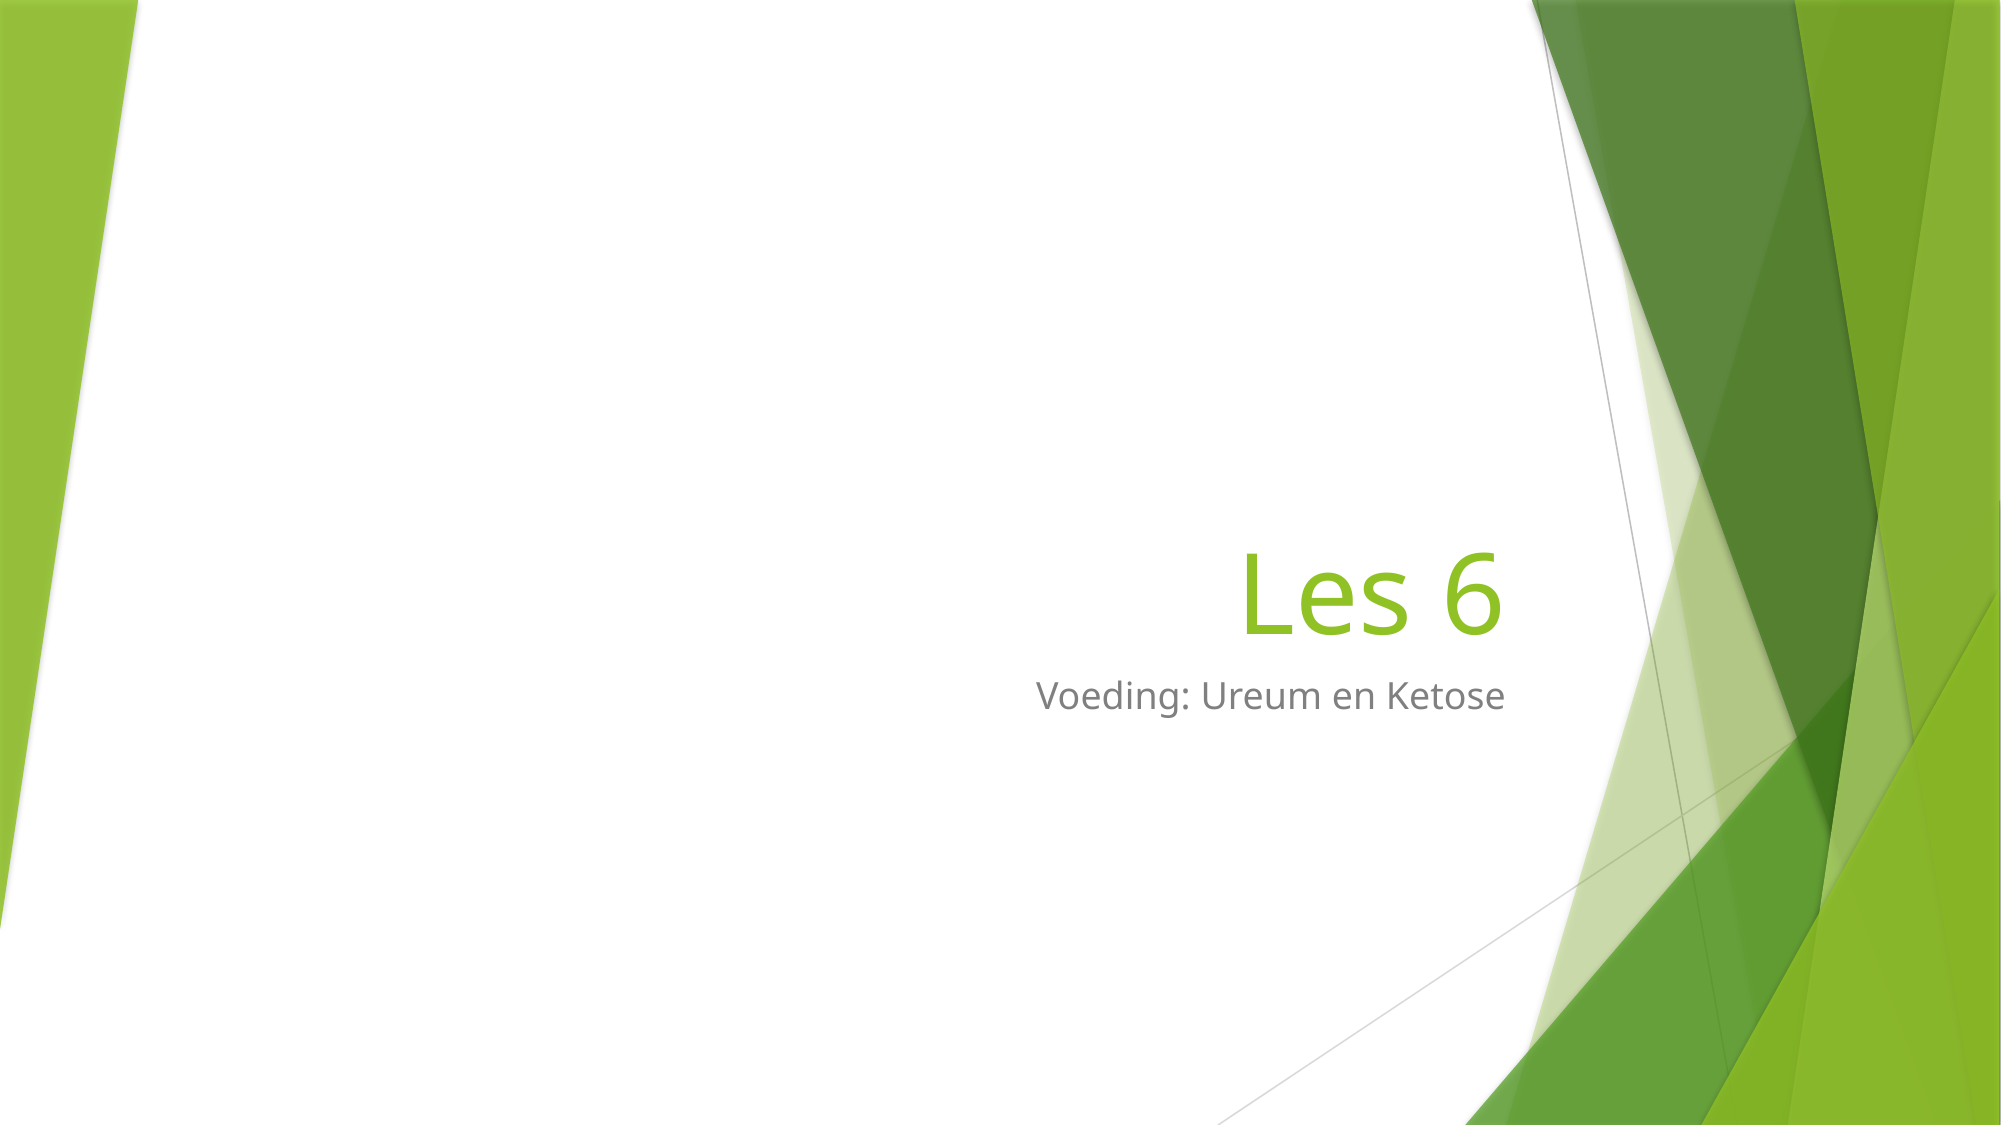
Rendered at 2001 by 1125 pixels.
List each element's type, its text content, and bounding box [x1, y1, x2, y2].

title Les 6 [247, 394, 1522, 664]
subtitle Voeding: Ureum en Ketose [247, 664, 1522, 845]
